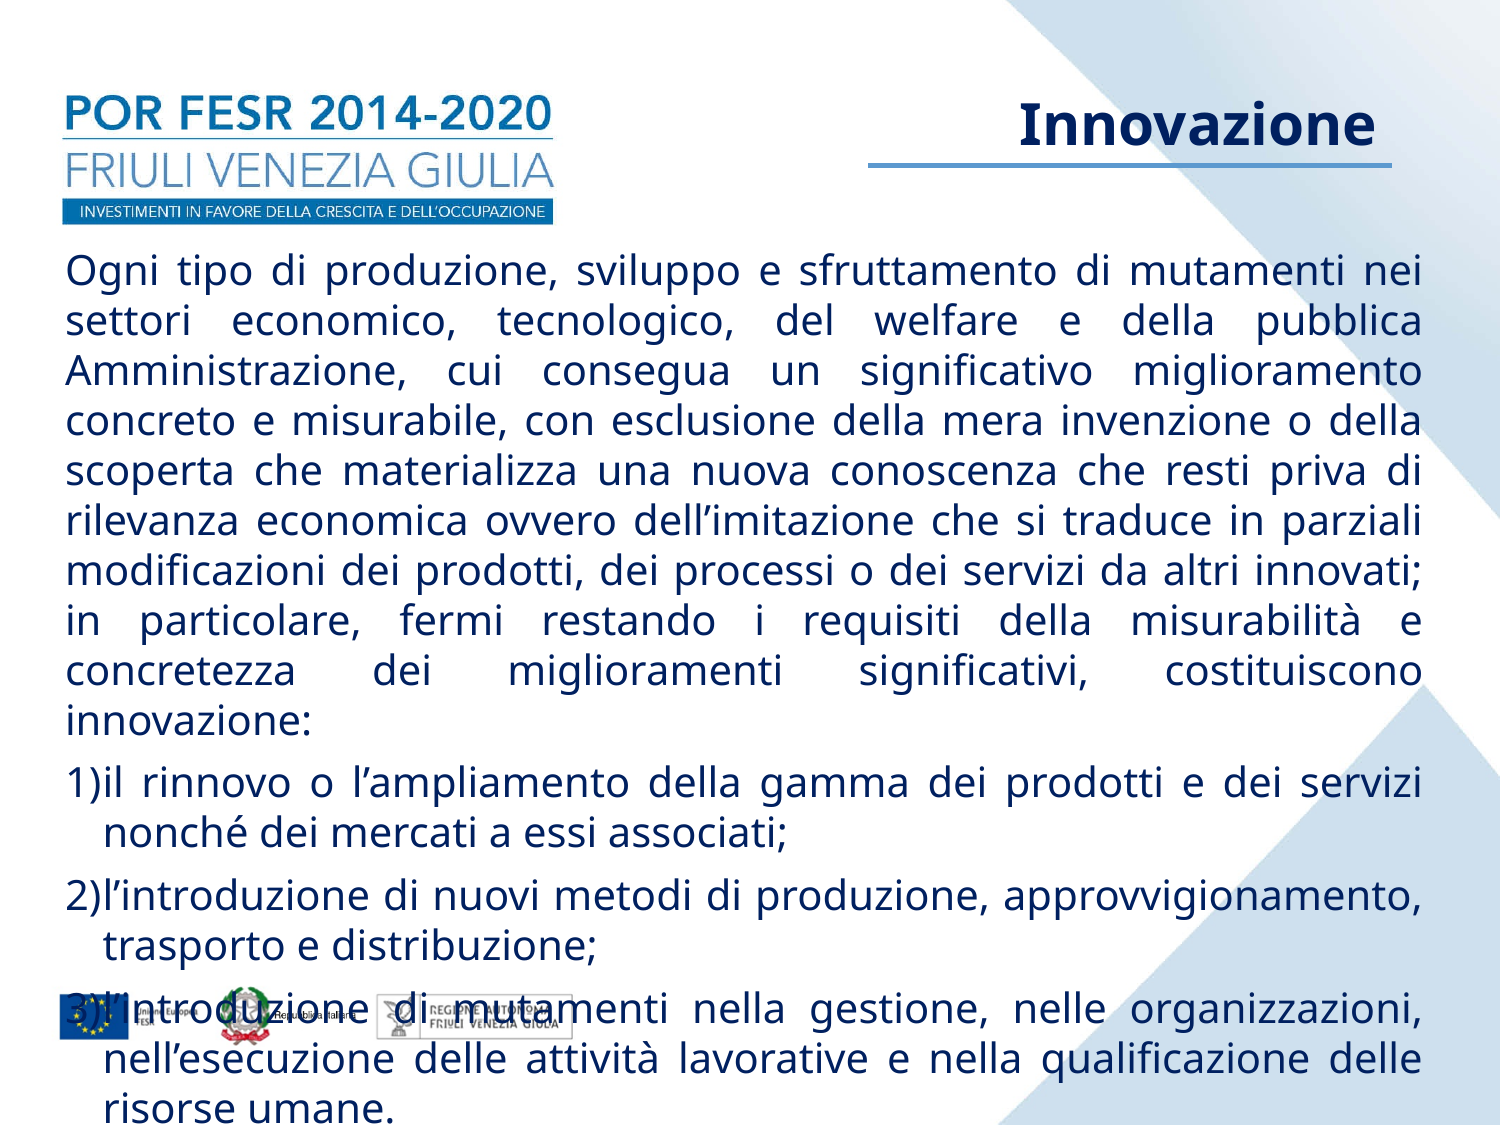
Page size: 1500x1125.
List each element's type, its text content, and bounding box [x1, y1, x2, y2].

picture [0, 0, 1500, 1125]
text_box Innovazione [690, 79, 1393, 165]
text_box Ogni tipo di produzione, sviluppo e sfruttamento di mutamenti nei settori economico, tecnologico, del welfare e della pubblica Amministrazione, cui consegua un significativo miglioramento concreto e misurabile, con esclusione della mera invenzione o della scoperta che materializza una nuova conoscenza che resti priva di rilevanza economica ovvero dell’imitazione che si traduce in parziali modificazioni dei prodotti, dei processi o dei servizi da altri innovati; in particolare, fermi restando i requisiti della misurabilità e concretezza dei miglioramenti significativi, costituiscono innovazione: il rinnovo o l’ampliamento della gamma dei prodotti e dei servizi nonché dei mercati a essi associati; l’introduzione di nuovi metodi di produzione, approvvigionamento, trasporto e distribuzione; l’introduzione di mutamenti nella gestione, nelle organizzazioni, nell’esecuzione delle attività lavorative e nella qualificazione delle risorse umane. [64, 243, 1424, 882]
